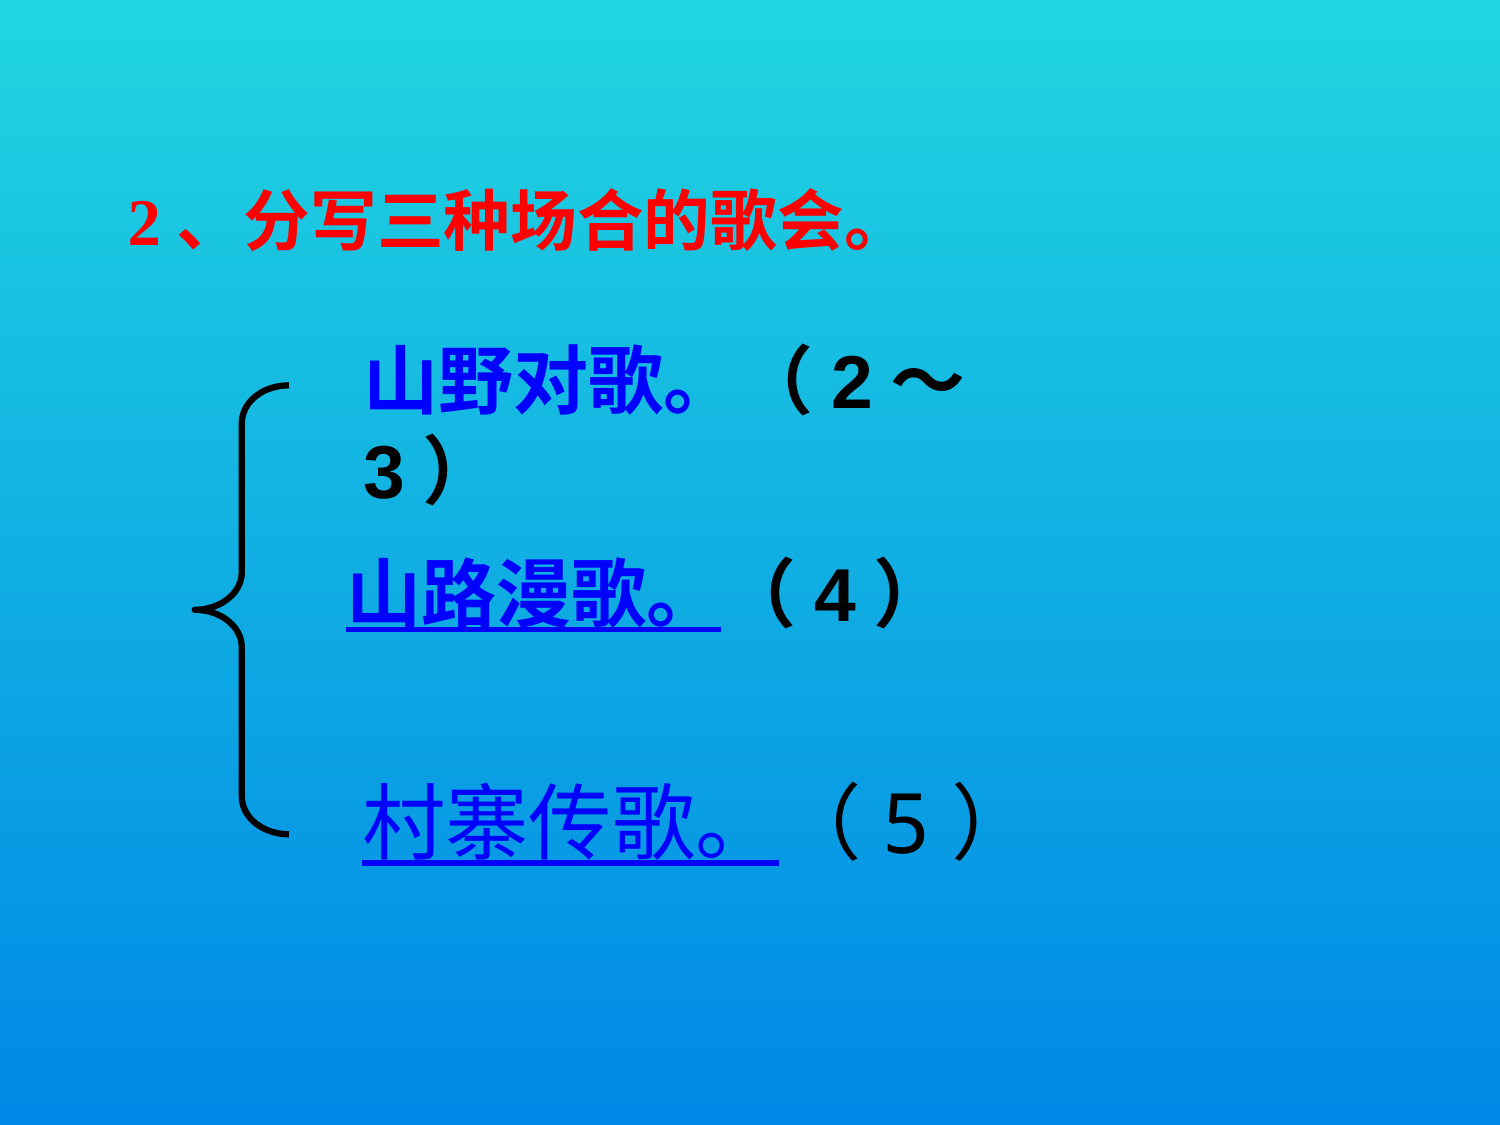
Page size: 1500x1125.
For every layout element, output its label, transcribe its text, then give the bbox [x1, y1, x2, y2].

text_box 山路漫歌。（4） [331, 538, 964, 644]
text_box 山野对歌。（2～3） [348, 326, 998, 521]
text_box 村寨传歌。（5） [312, 763, 1500, 878]
list 2、分写三种场合的歌会。 [112, 78, 1388, 1000]
text_box [194, 385, 289, 835]
